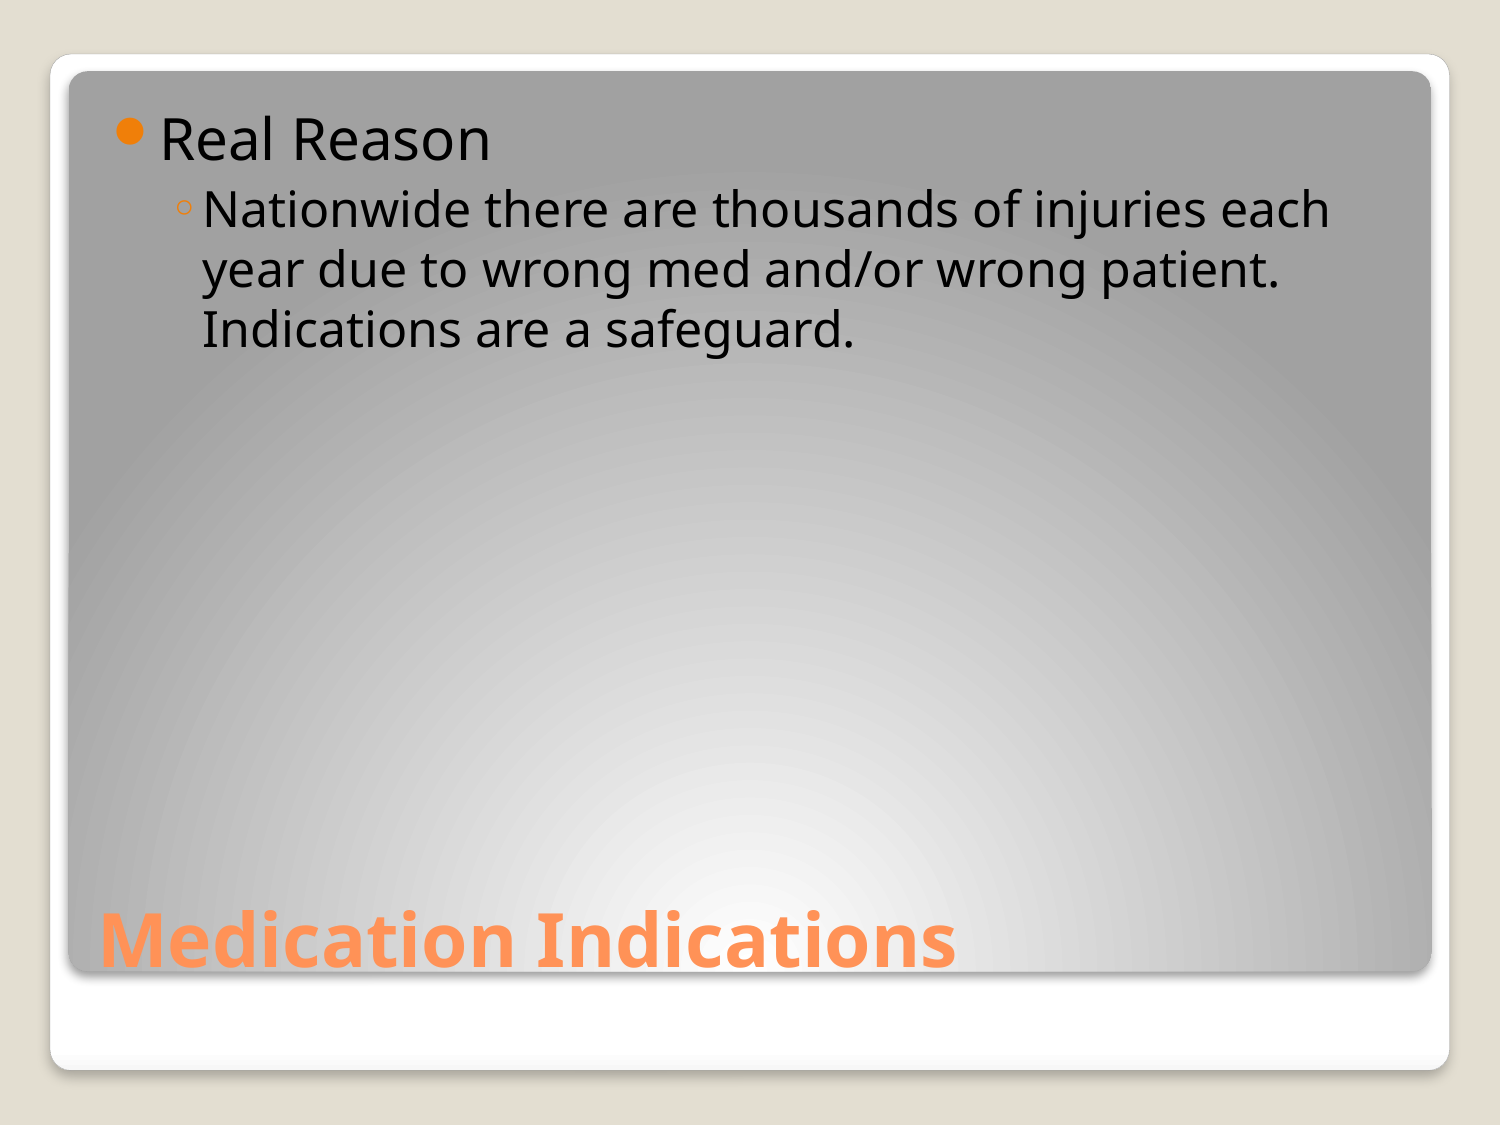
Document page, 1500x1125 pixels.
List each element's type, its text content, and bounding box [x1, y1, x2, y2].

list Real Reason Nationwide there are thousands of injuries each year due to wrong med and/or wrong patient. Indications are a safeguard. [82, 86, 1425, 774]
title Medication Indications [82, 817, 1425, 990]
